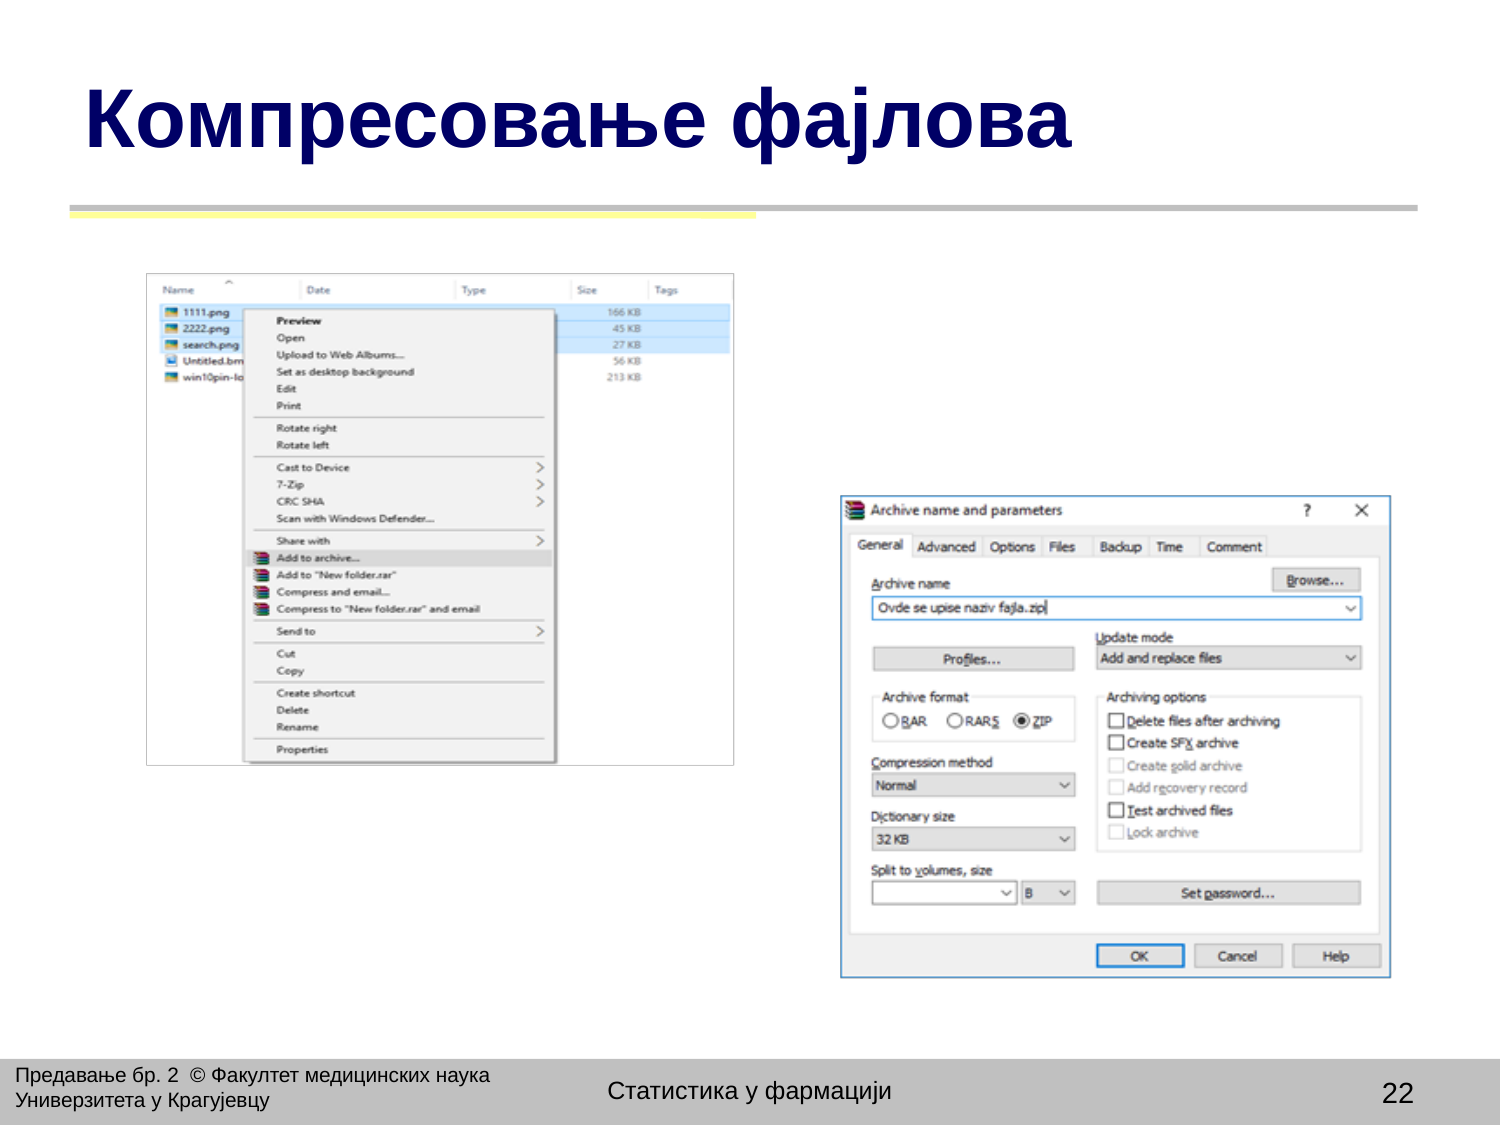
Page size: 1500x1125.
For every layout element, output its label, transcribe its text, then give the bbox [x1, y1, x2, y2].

picture [836, 491, 1393, 981]
picture [142, 270, 736, 767]
slide_number 22 [1079, 1066, 1430, 1125]
slide_number Предавање бр. 2 © Факултет медицинских наука Универзитета у Крагујевцу [0, 1053, 602, 1108]
title Компресовање фајлова [69, 19, 1426, 208]
footer Статистика у фармацији [512, 1066, 988, 1125]
